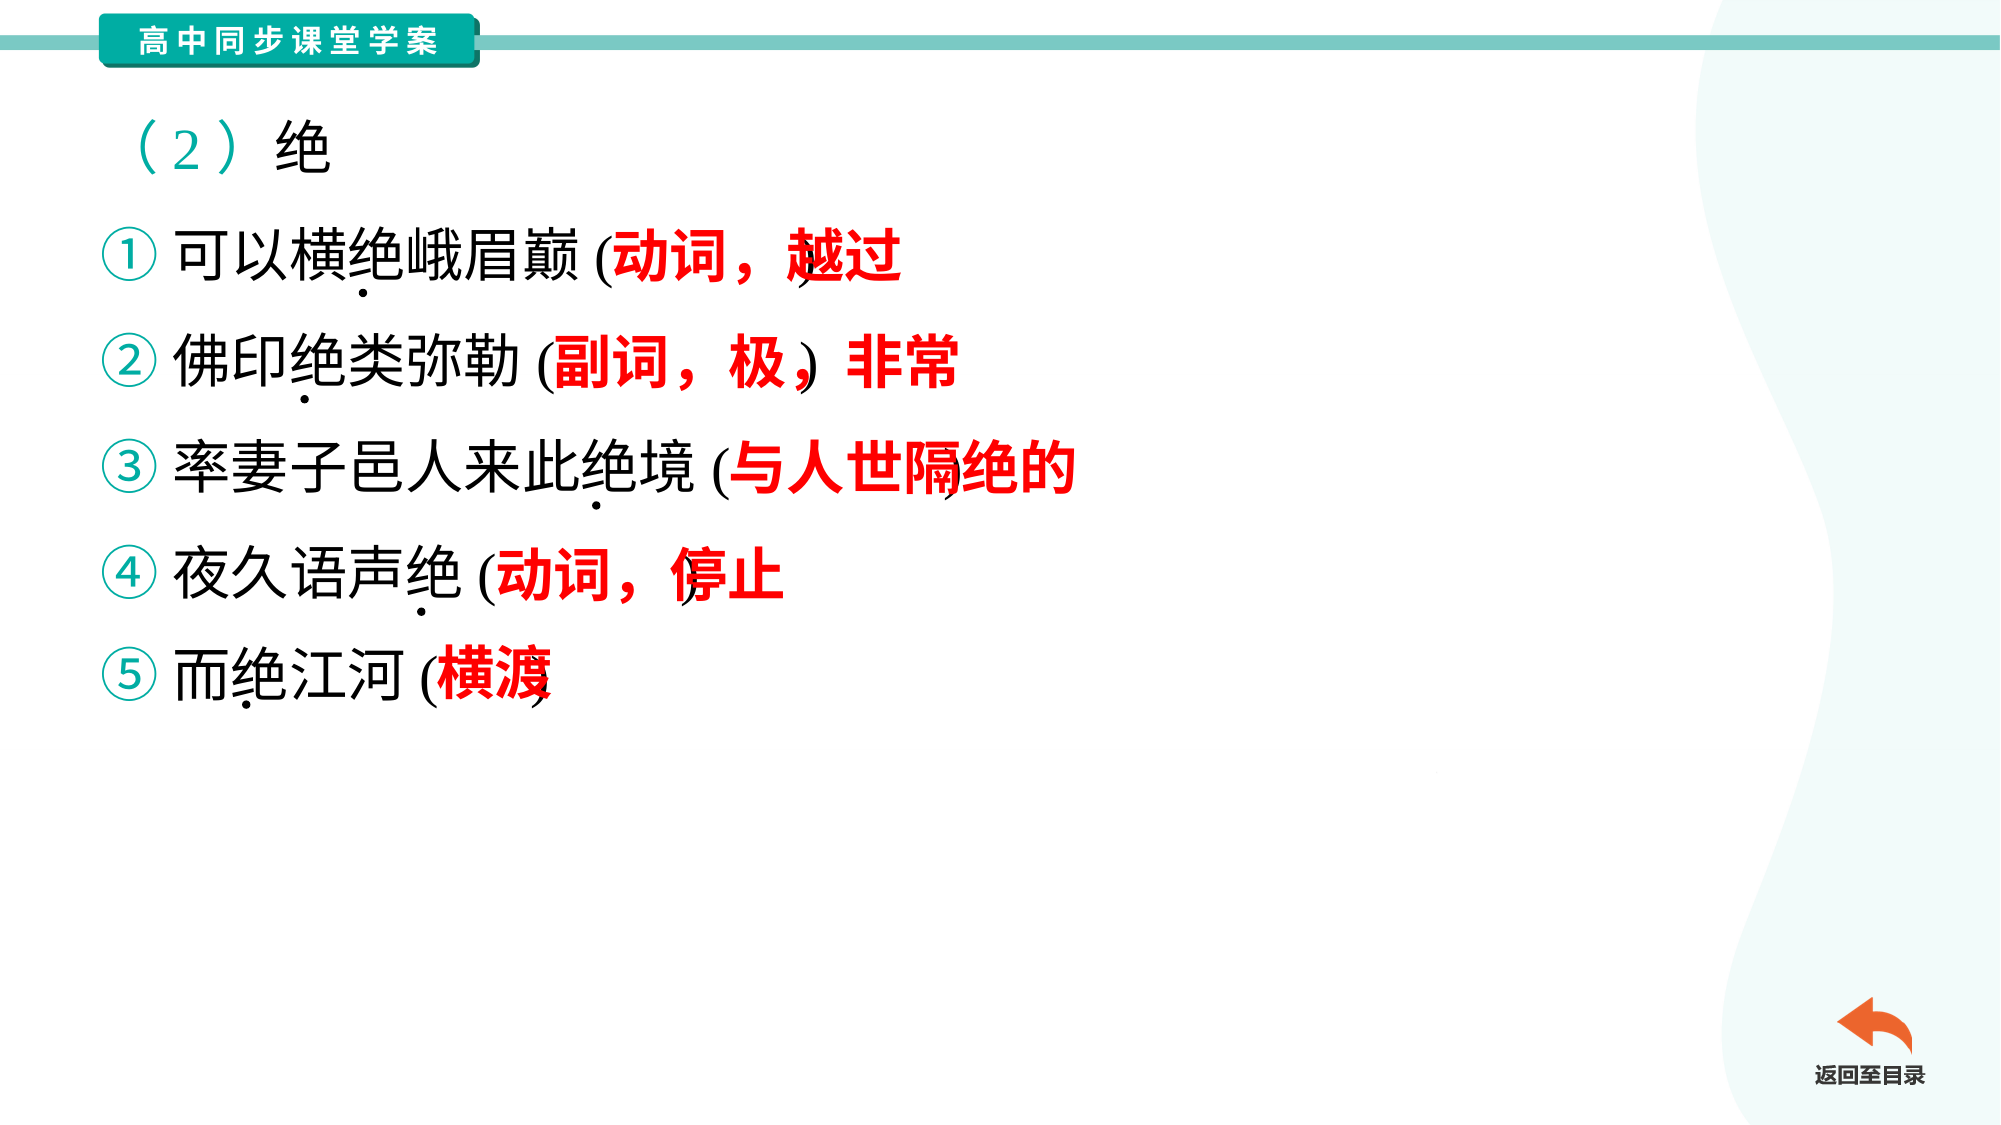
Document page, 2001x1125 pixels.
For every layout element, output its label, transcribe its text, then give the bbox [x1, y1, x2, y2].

text_box 动词，越过 [589, 182, 925, 277]
text_box [300, 395, 309, 404]
text_box （2）绝 [100, 76, 1899, 170]
text_box 动词，停止 [472, 501, 809, 596]
text_box [592, 501, 601, 510]
text_box 横渡 [414, 604, 575, 696]
picture [0, 0, 2000, 1125]
text_box 副词，极，非常 [531, 289, 984, 383]
text_box 与人世隔绝的 [706, 395, 1101, 490]
text_box [417, 607, 426, 616]
text_box ①可以横绝峨眉巅( ) ②佛印绝类弥勒( ) ③率妻子邑人来此绝境( ) ④夜久语声绝( ) ⑤而绝江河( ) [100, 181, 1899, 698]
text_box [358, 288, 368, 298]
text_box [242, 700, 251, 709]
